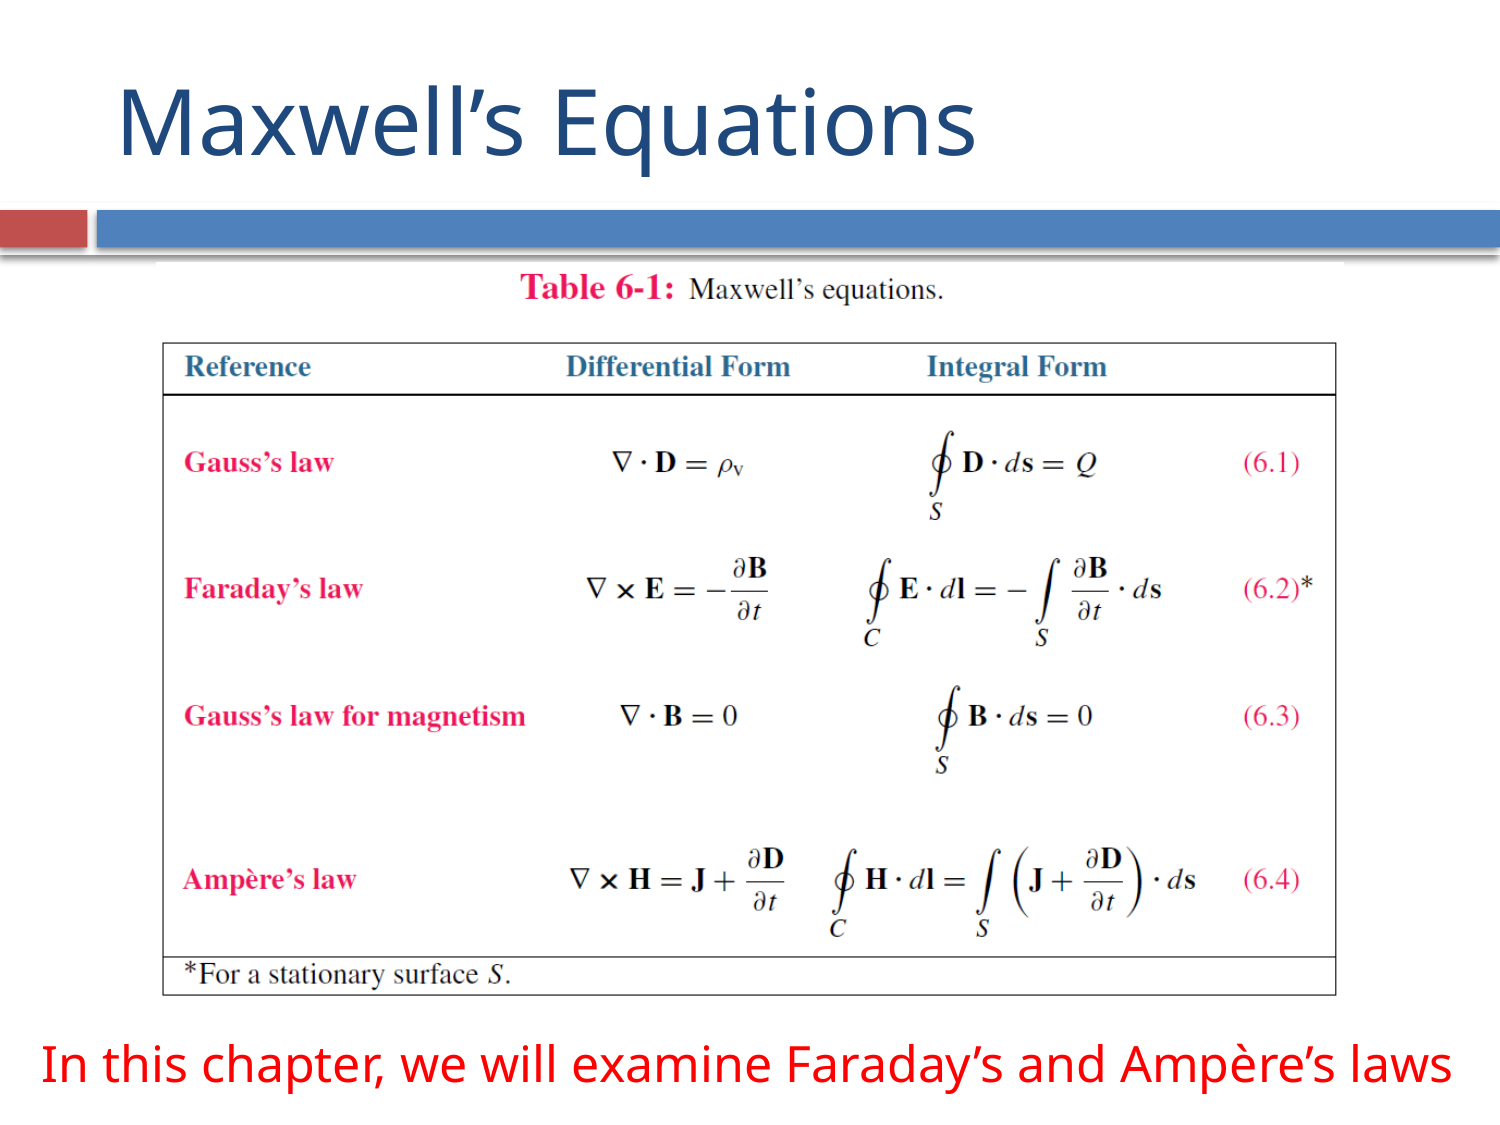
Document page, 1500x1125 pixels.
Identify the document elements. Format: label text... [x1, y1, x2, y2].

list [156, 262, 1344, 1001]
text_box In this chapter, we will examine Faraday’s and Ampère’s laws [26, 1024, 1470, 1100]
title Maxwell’s Equations [100, 37, 1438, 200]
